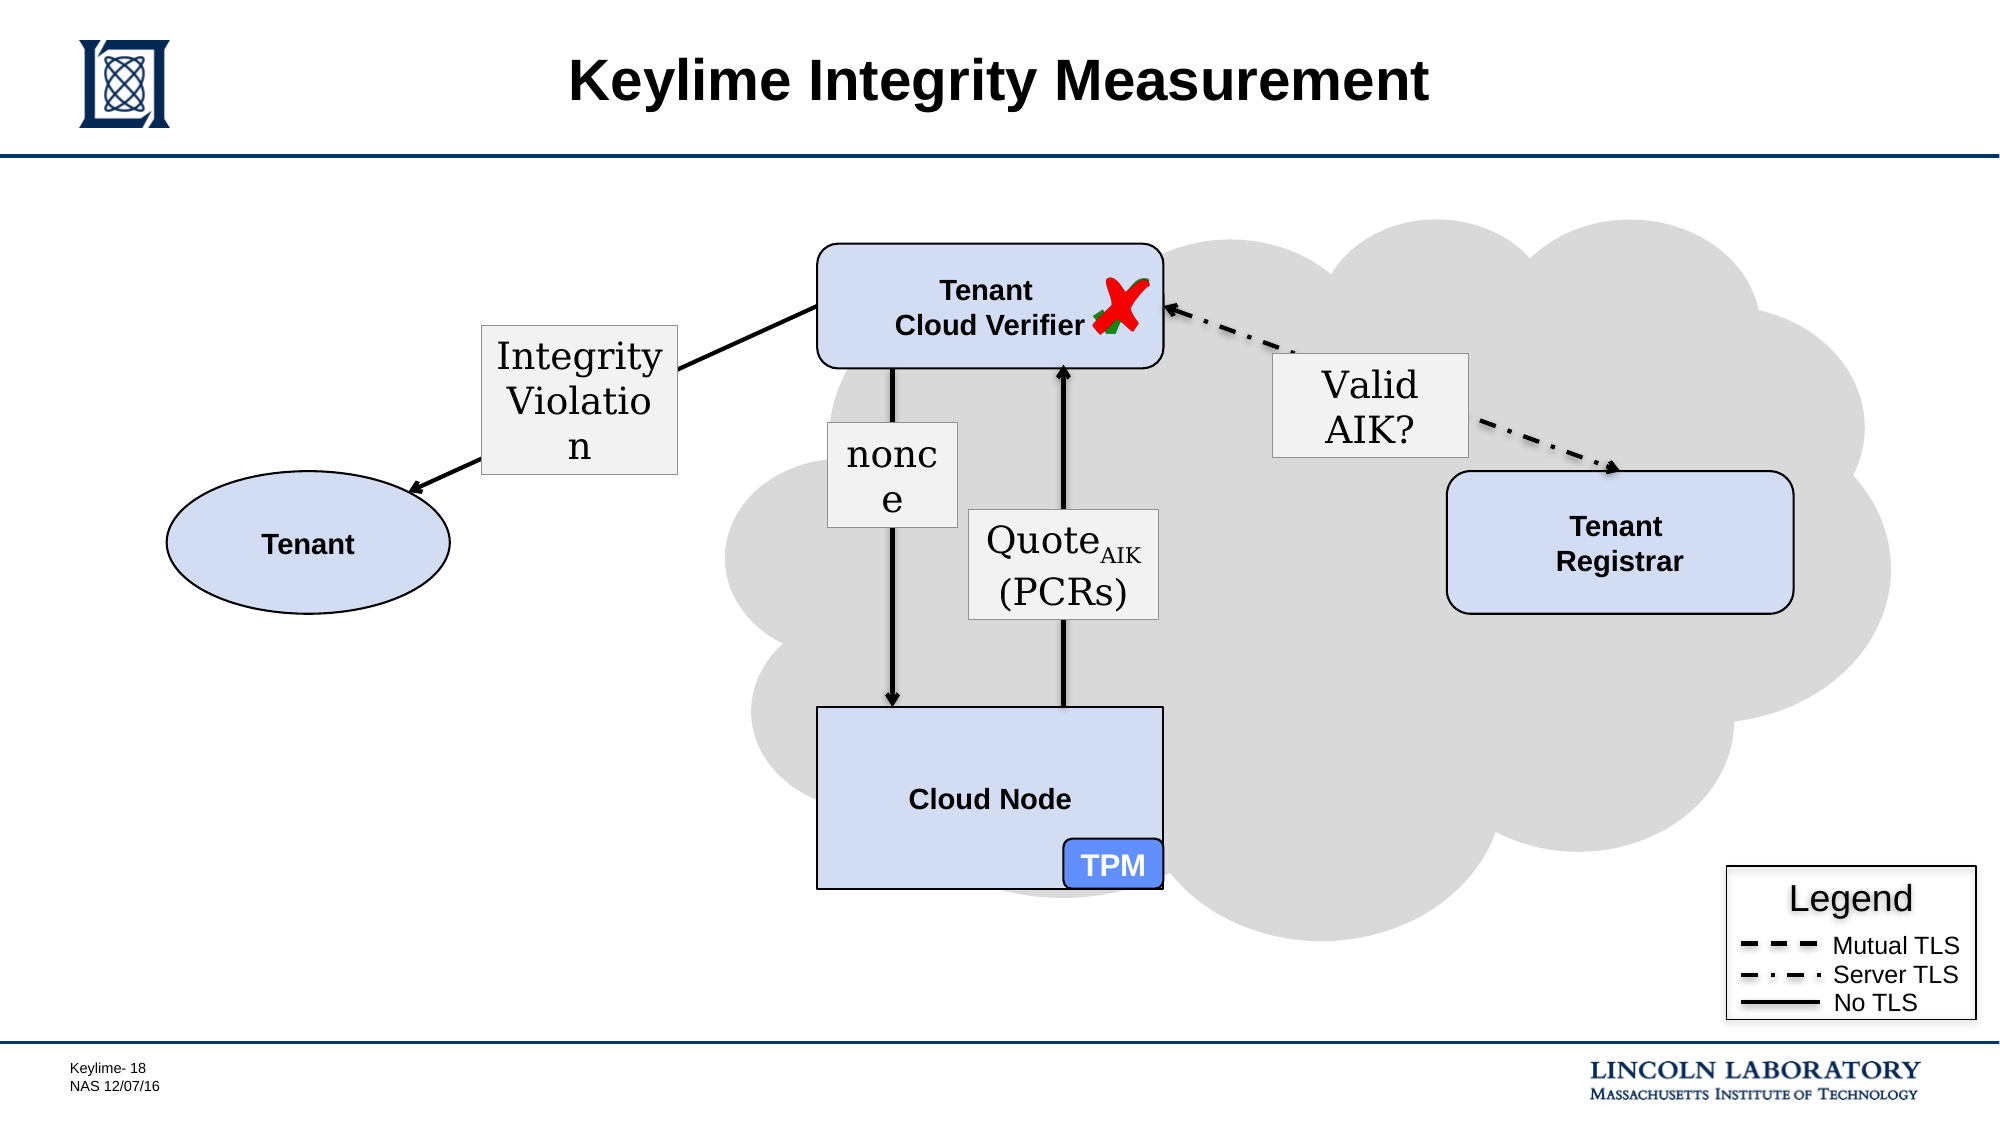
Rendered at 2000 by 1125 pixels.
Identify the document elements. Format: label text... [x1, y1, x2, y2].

text_box QuoteAIK (PCRs) [968, 509, 1059, 620]
picture [1588, 1061, 1921, 1100]
text_box Tenant Cloud Verifier [817, 243, 1164, 369]
text_box Tenant Registrar [1446, 471, 1794, 614]
text_box [1071, 219, 1891, 942]
text_box [830, 369, 887, 422]
text_box [724, 459, 885, 798]
text_box Tenant [166, 471, 450, 614]
text_box QuoteAIK (PCRs) [1068, 509, 1159, 620]
title Keylime Integrity Measurement [205, 16, 1794, 151]
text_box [408, 305, 818, 493]
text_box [1163, 305, 1621, 472]
text_box nonce [897, 422, 958, 528]
text_box [898, 369, 1056, 705]
picture [79, 40, 170, 128]
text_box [816, 706, 1164, 889]
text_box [1726, 865, 1977, 1025]
picture [1092, 276, 1151, 336]
text_box nonce [827, 422, 888, 528]
